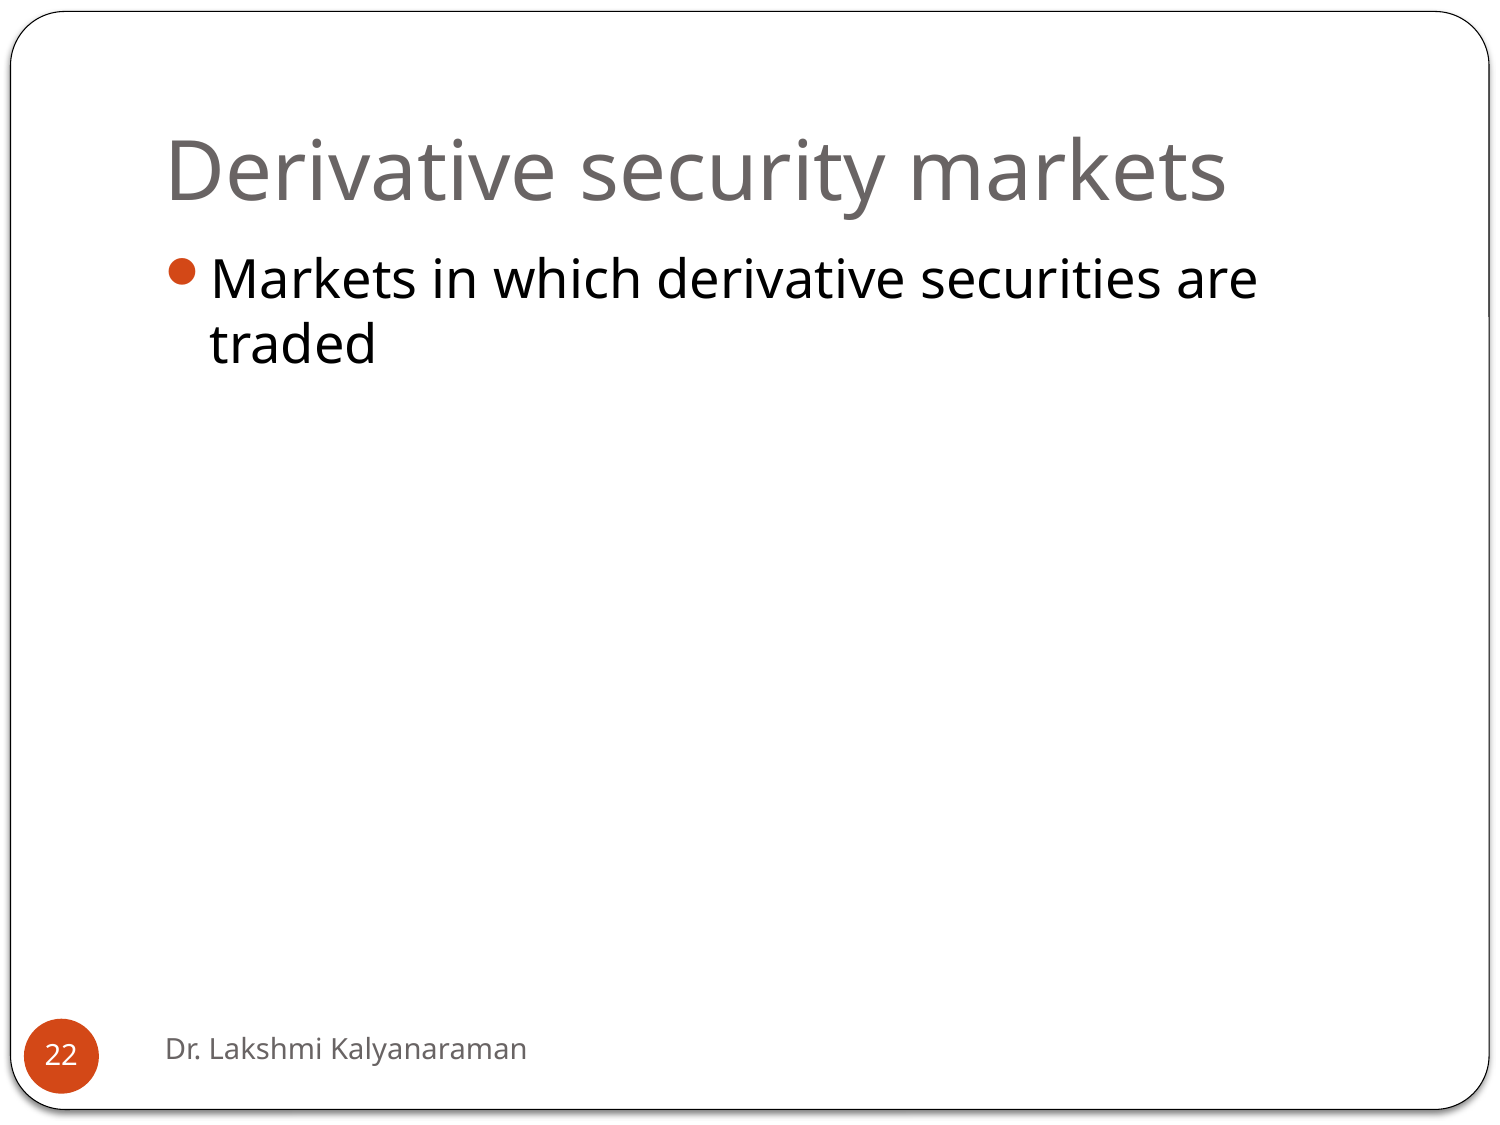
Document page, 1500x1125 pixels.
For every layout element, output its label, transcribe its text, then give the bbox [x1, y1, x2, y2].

slide_number 22 [23, 1018, 99, 1094]
footer Dr. Lakshmi Kalyanaraman [150, 1012, 800, 1088]
list Markets in which derivative securities are traded [150, 237, 1425, 988]
title Derivative security markets [150, 45, 1425, 233]
